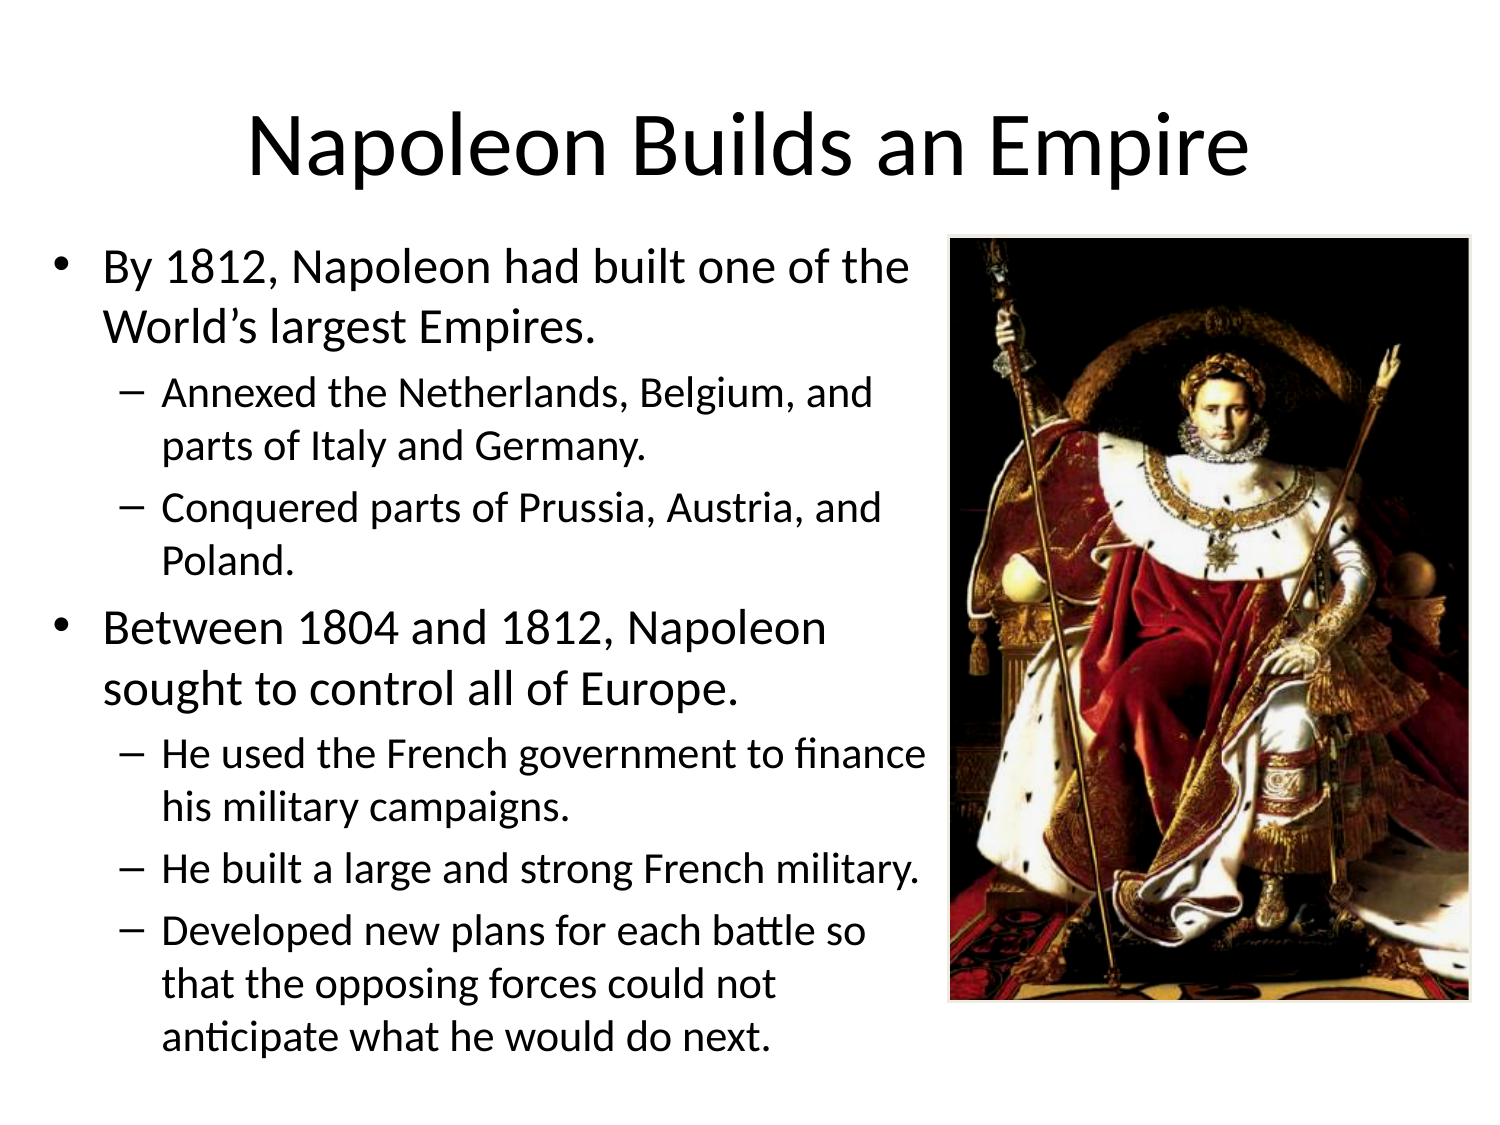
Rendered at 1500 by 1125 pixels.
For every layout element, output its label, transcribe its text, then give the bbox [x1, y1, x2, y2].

picture [949, 237, 1469, 1001]
list By 1812, Napoleon had built one of the World’s largest Empires. Annexed the Netherlands, Belgium, and parts of Italy and Germany. Conquered parts of Prussia, Austria, and Poland. Between 1804 and 1812, Napoleon sought to control all of Europe. He used the French government to finance his military campaigns. He built a large and strong French military. Developed new plans for each battle so that the opposing forces could not anticipate what he would do next. [37, 224, 950, 1088]
title Napoleon Builds an Empire [75, 45, 1425, 233]
